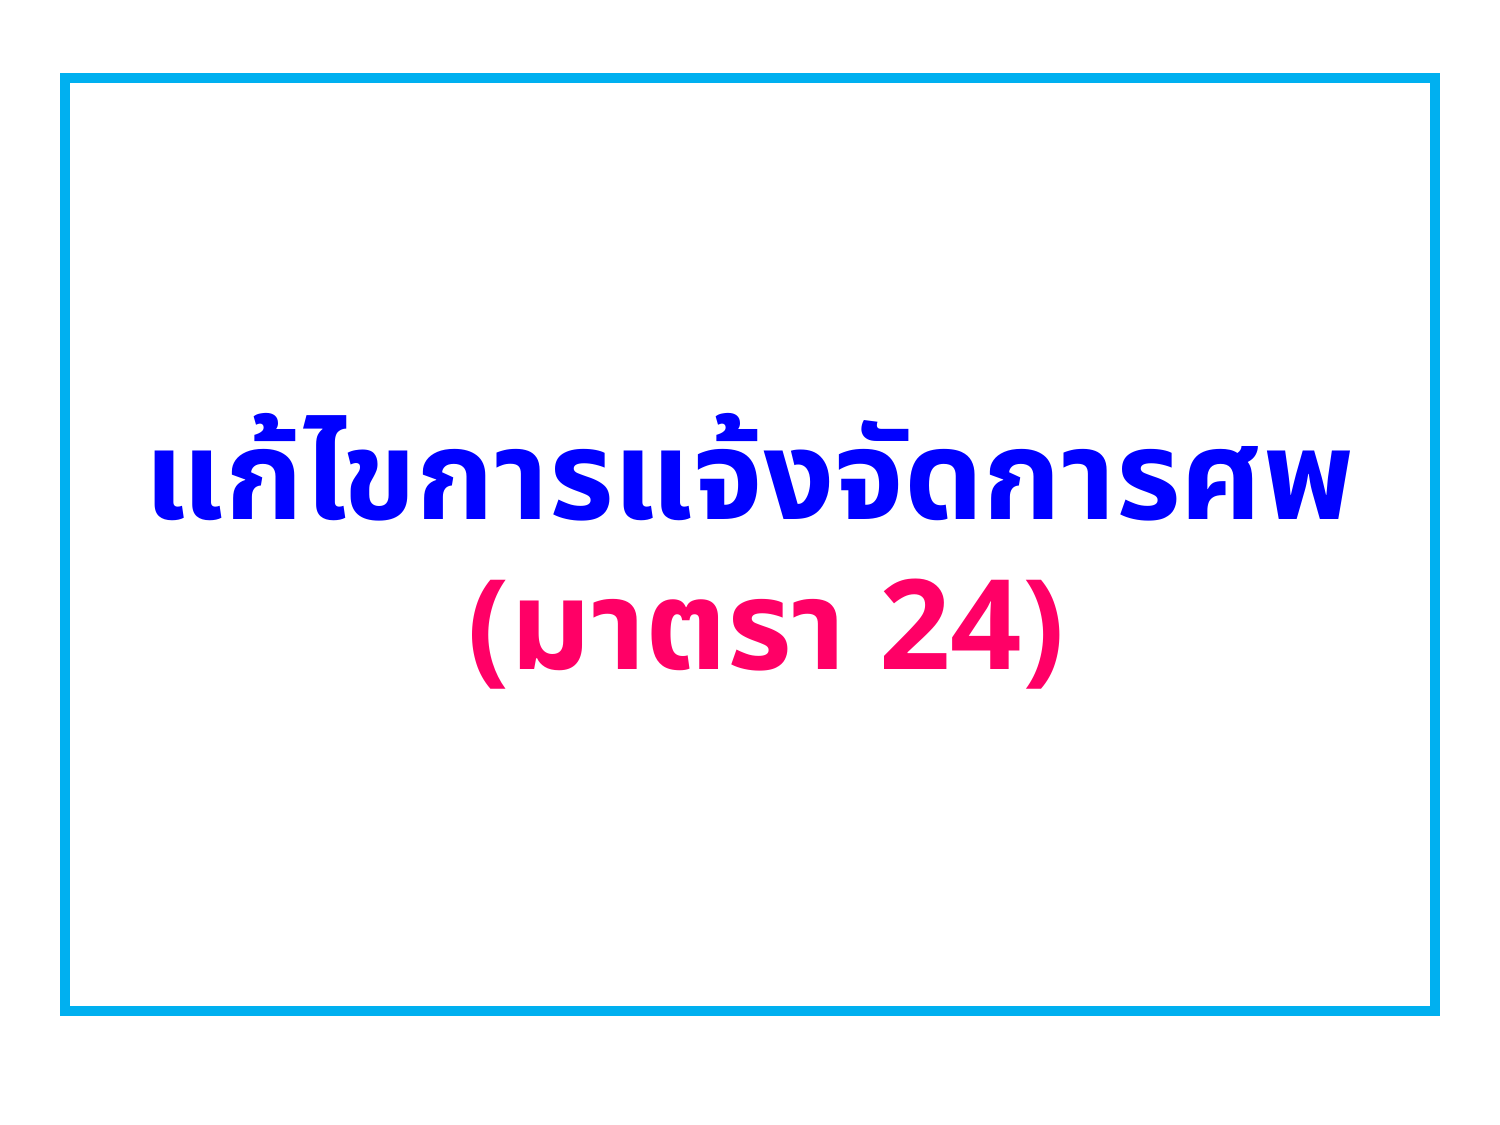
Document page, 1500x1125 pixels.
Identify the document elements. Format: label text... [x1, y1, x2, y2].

text_box แก้ไขการแจ้งจัดการศพ (มาตรา 24) [64, 78, 1436, 1012]
